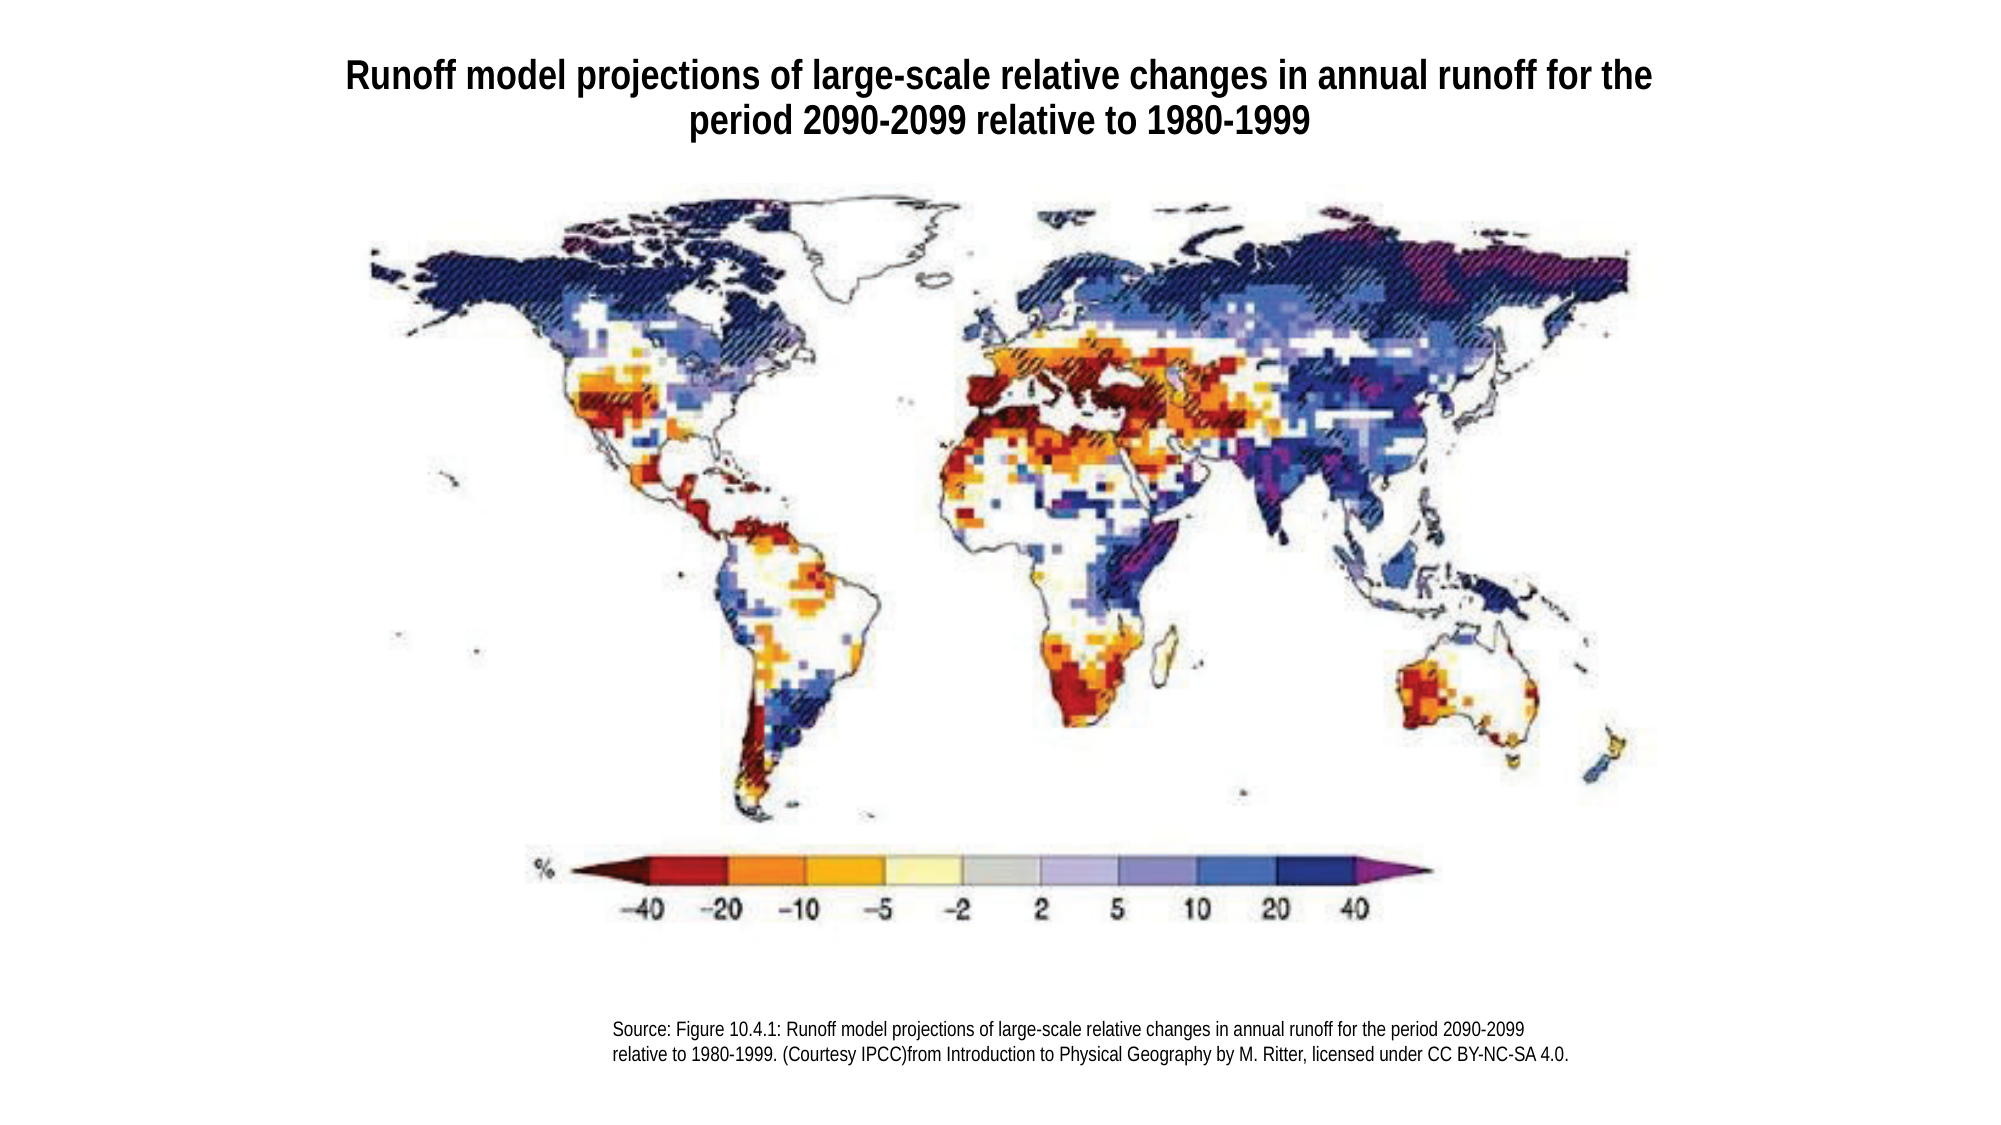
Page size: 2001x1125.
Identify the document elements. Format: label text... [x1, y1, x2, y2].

title Runoff model projections of large-scale relative changes in annual runoff for the period 2090-2099 relative to 1980-1999 [293, 40, 1707, 157]
picture [330, 183, 1669, 982]
text_box Source: Figure 10.4.1: Runoff model projections of large-scale relative changes in annual runoff for the period 2090-2099 relative to 1980-1999. (Courtesy IPCC)from Introduction to Physical Geography by M. Ritter, licensed under CC BY-NC-SA 4.0. [597, 1008, 1592, 1074]
